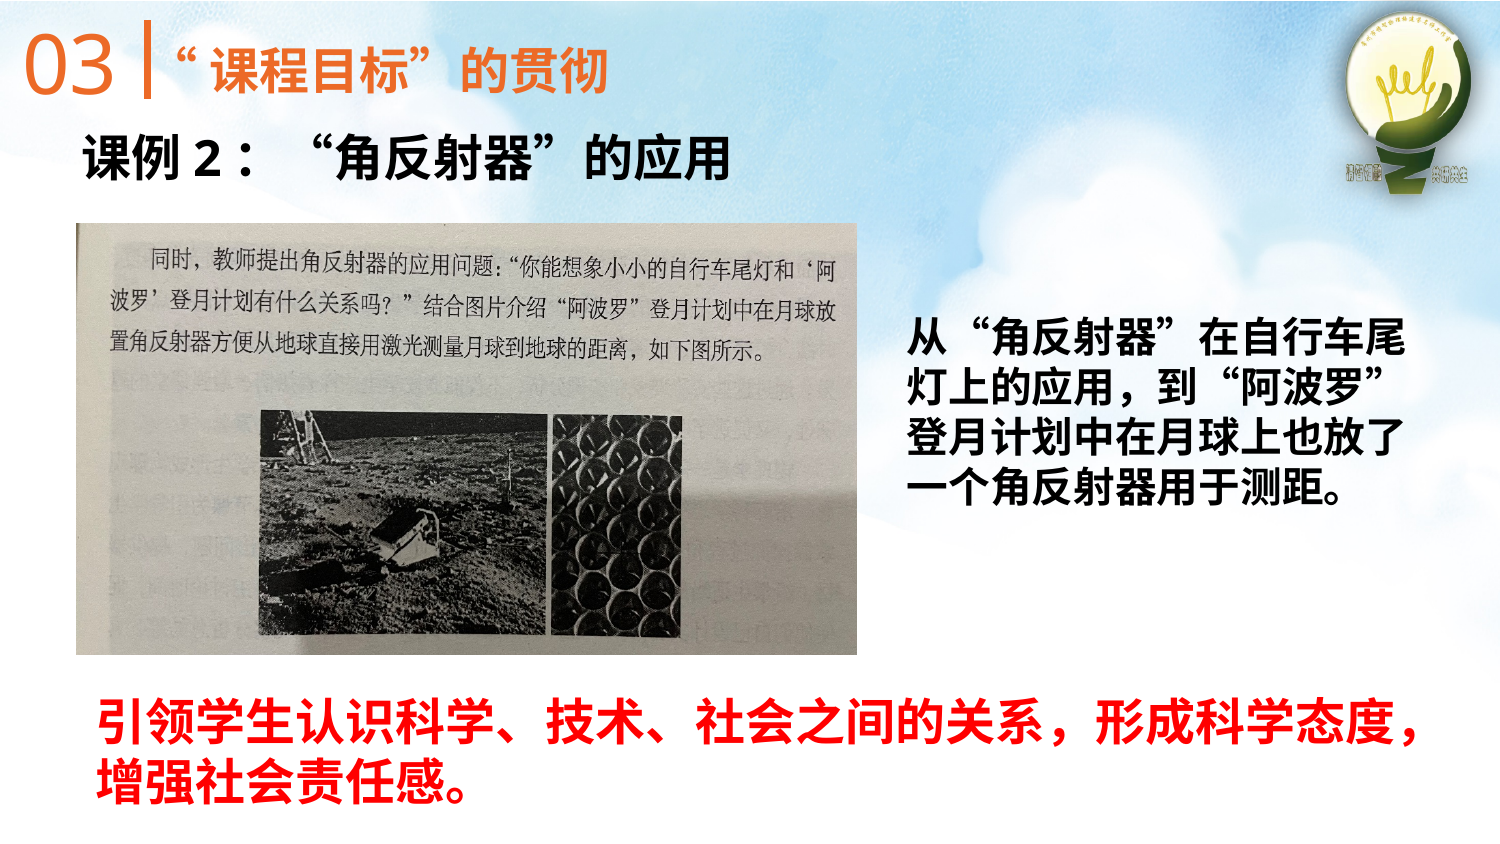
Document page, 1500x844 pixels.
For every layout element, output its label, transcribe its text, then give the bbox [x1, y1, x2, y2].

text_box 03 [7, 3, 132, 119]
text_box “课程目标”的贯彻 [132, 32, 624, 107]
picture [0, 0, 1500, 843]
text_box 从“角反射器”在自行车尾灯上的应用，到“阿波罗”登月计划中在月球上也放了一个角反射器用于测距。 [891, 303, 1447, 519]
text_box 引领学生认识科学、技术、社会之间的关系，形成科学态度，增强社会责任感。 [80, 682, 1420, 818]
text_box 课例2：“角反射器”的应用 [66, 119, 749, 195]
